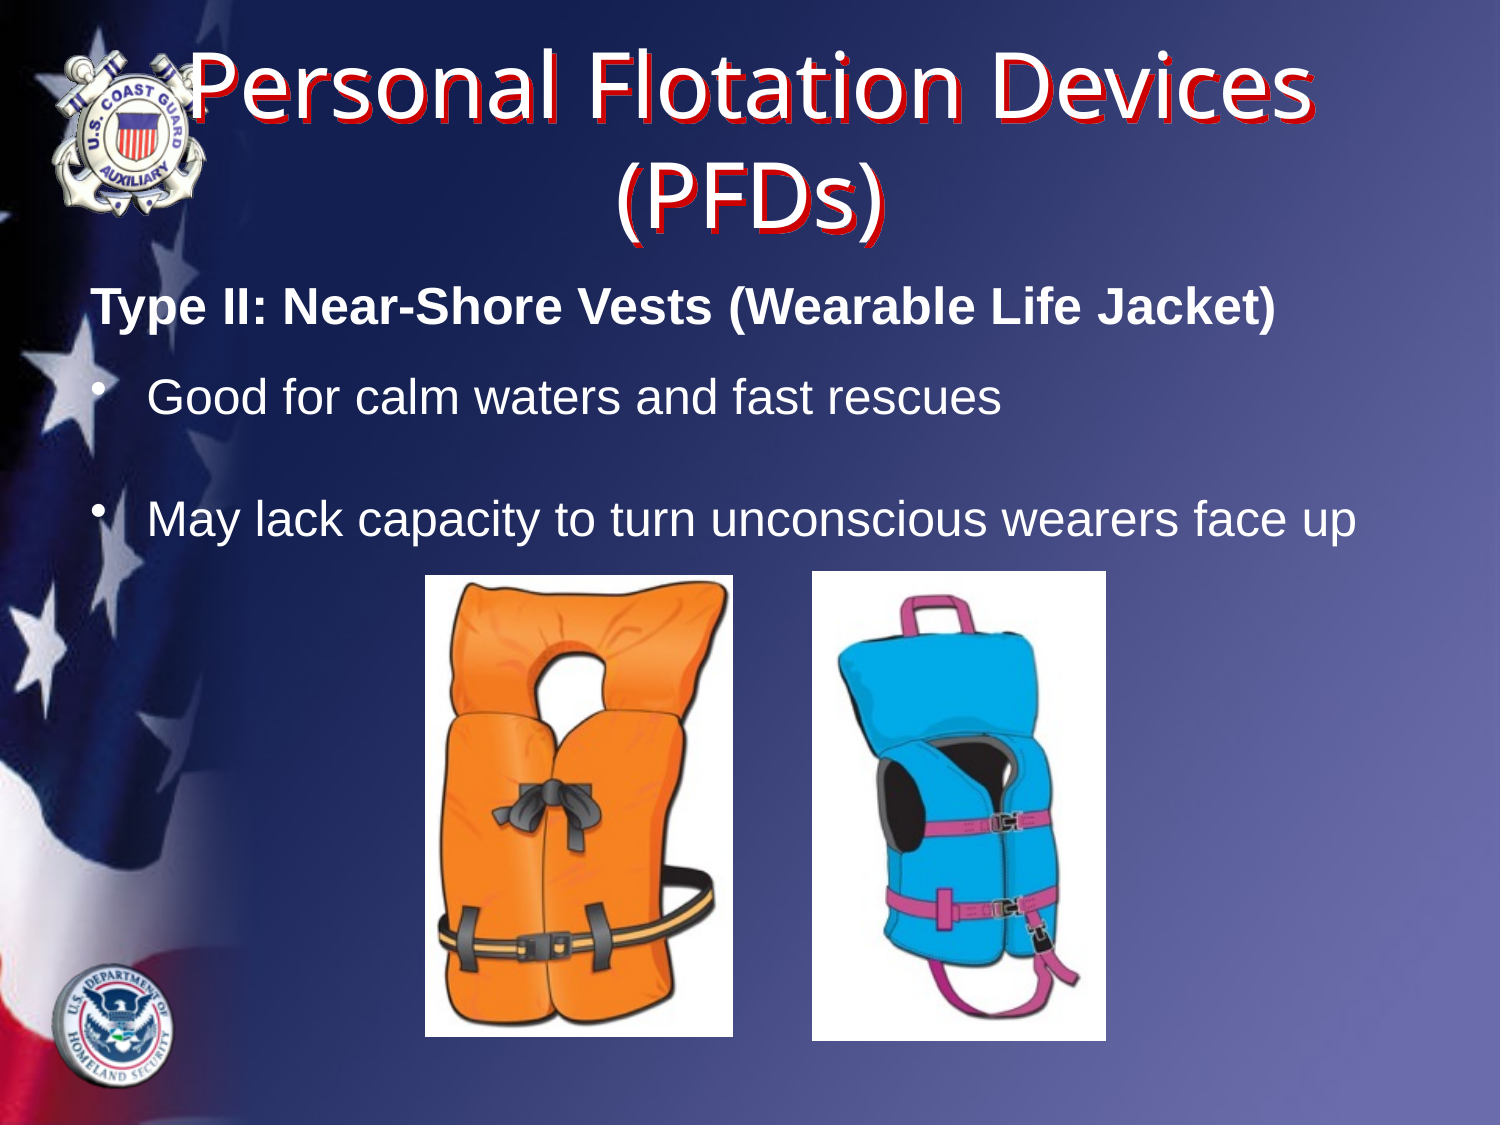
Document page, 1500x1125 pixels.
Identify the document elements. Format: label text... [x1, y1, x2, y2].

list Good for calm waters and fast rescues May lack capacity to turn unconscious wearers face up [75, 356, 1425, 1005]
title Personal Flotation Devices (PFDs) [112, 43, 1388, 231]
list Type II: Near-Shore Vests (Wearable Life Jacket) [75, 251, 1425, 356]
picture [0, 0, 1500, 1125]
